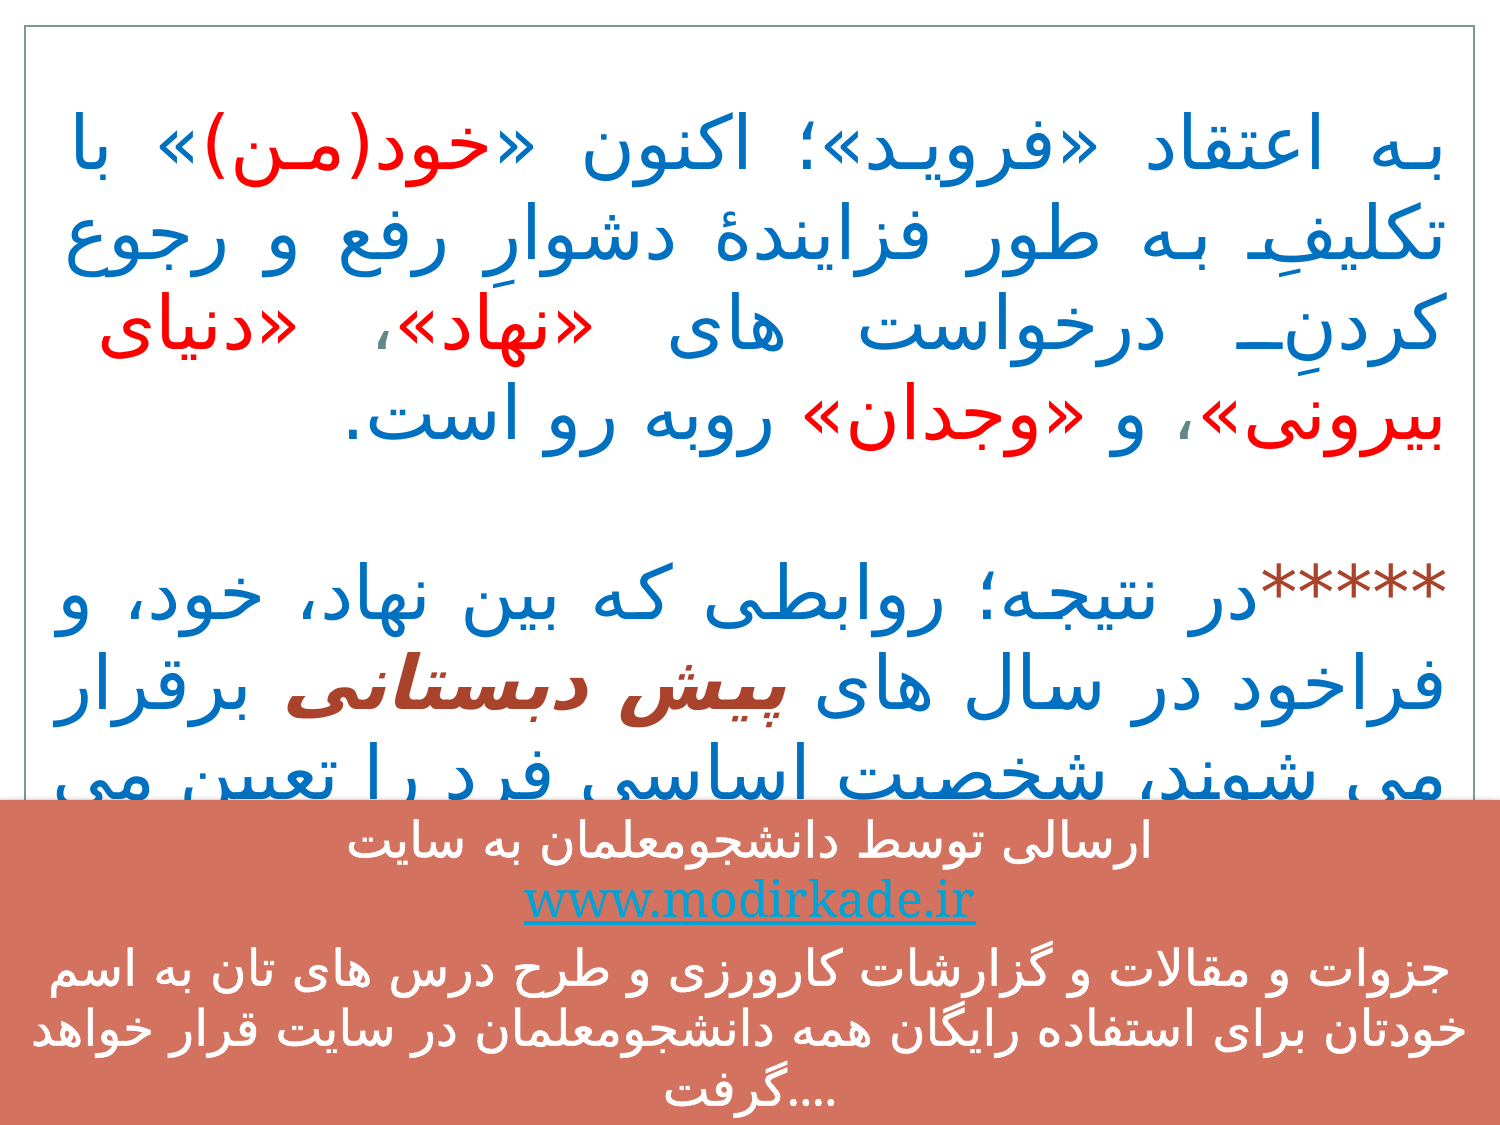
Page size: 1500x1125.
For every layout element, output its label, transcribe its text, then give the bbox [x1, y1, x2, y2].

text_box ارسالی توسط دانشجومعلمان به سایت www.modirkade.ir جزوات و مقالات و گزارشات کارورزی و طرح درس های تان به اسم خودتان برای استفاده رایگان همه دانشجومعلمان در سایت قرار خواهد گرفت.... موفق و سربلند باشید... [0, 799, 1500, 1125]
text_box به اعتقاد «فروید»؛ اکنون «خود(من)» با تکلیفِ به طور فزایندۀ دشوارِ رفع و رجوع کردنِ درخواست های «نهاد»، «دنیای بیرونی»، و «وجدان» روبه رو است. *****در نتیجه؛ روابطی که بین نهاد، خود، و فراخود در سال های پیش دبستانی برقرار می شوند، شخصیت اساسی فرد را تعیین می کنند.**** [37, 87, 1463, 797]
